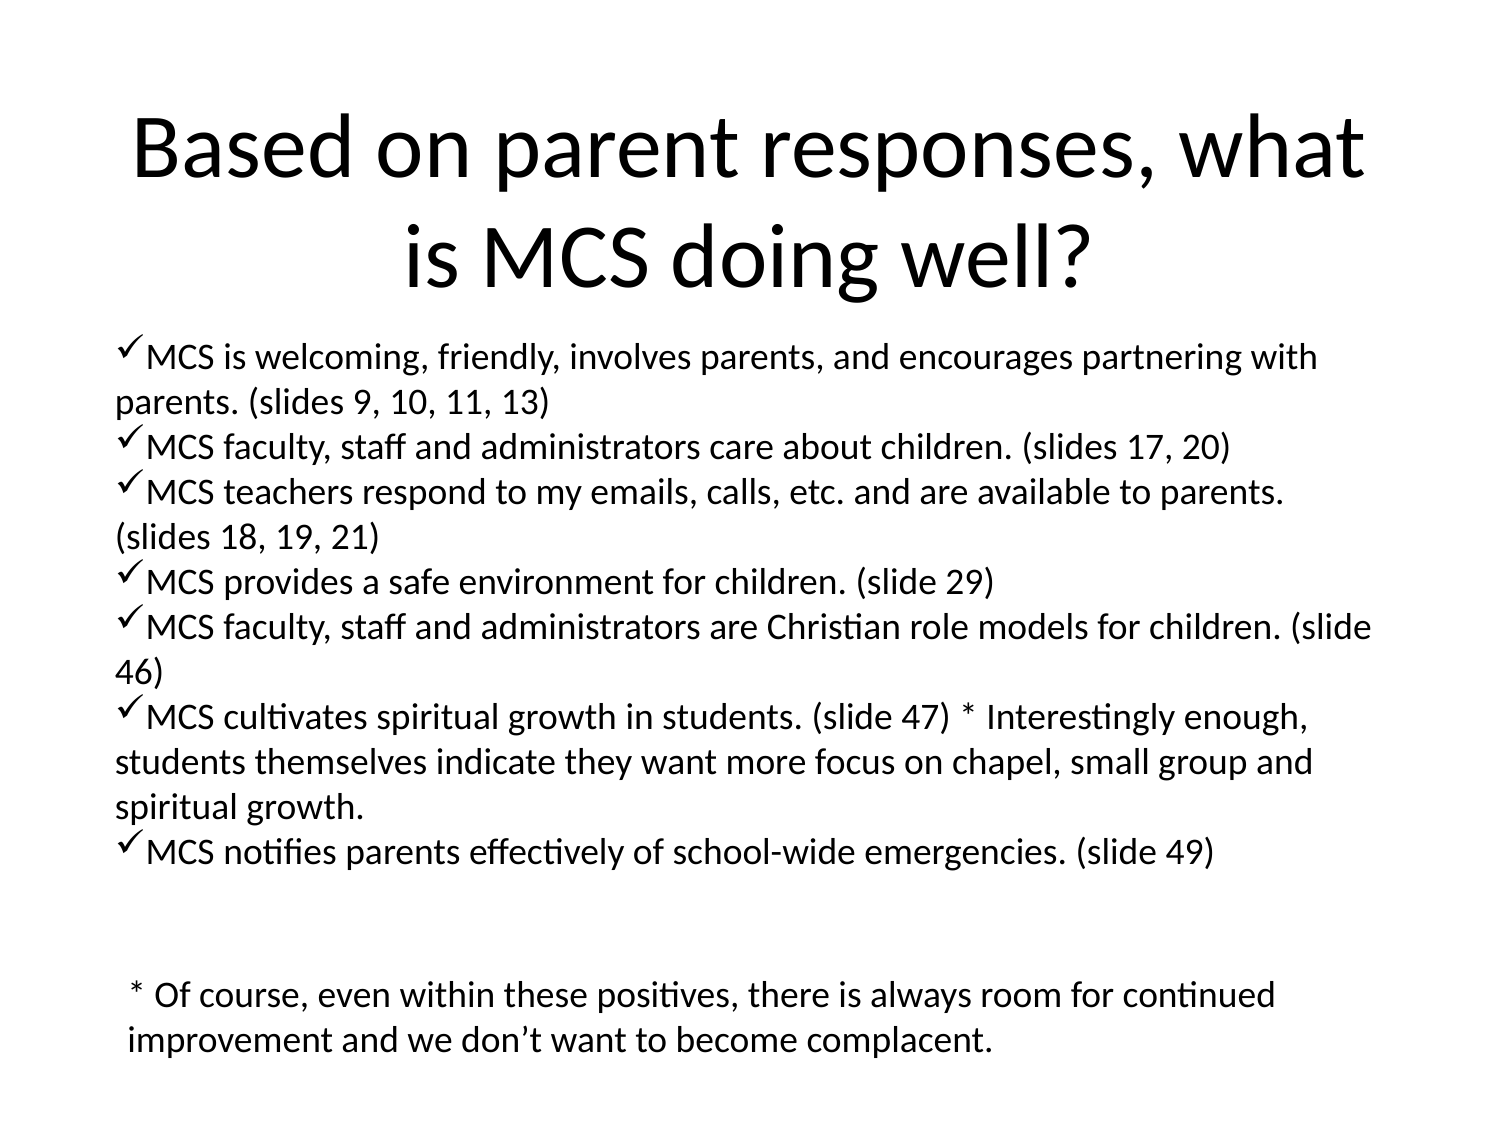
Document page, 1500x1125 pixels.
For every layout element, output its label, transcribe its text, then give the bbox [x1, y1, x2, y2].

title Based on parent responses, what is MCS doing well? [112, 75, 1388, 317]
text_box * Of course, even within these positives, there is always room for continued improvement and we don’t want to become complacent. [112, 962, 1388, 1068]
text_box MCS is welcoming, friendly, involves parents, and encourages partnering with parents. (slides 9, 10, 11, 13) MCS faculty, staff and administrators care about children. (slides 17, 20) MCS teachers respond to my emails, calls, etc. and are available to parents. (slides 18, 19, 21) MCS provides a safe environment for children. (slide 29) MCS faculty, staff and administrators are Christian role models for children. (slide 46) MCS cultivates spiritual growth in students. (slide 47) * Interestingly enough, students themselves indicate they want more focus on chapel, small group and spiritual growth. MCS notifies parents effectively of school-wide emergencies. (slide 49) [99, 324, 1400, 970]
